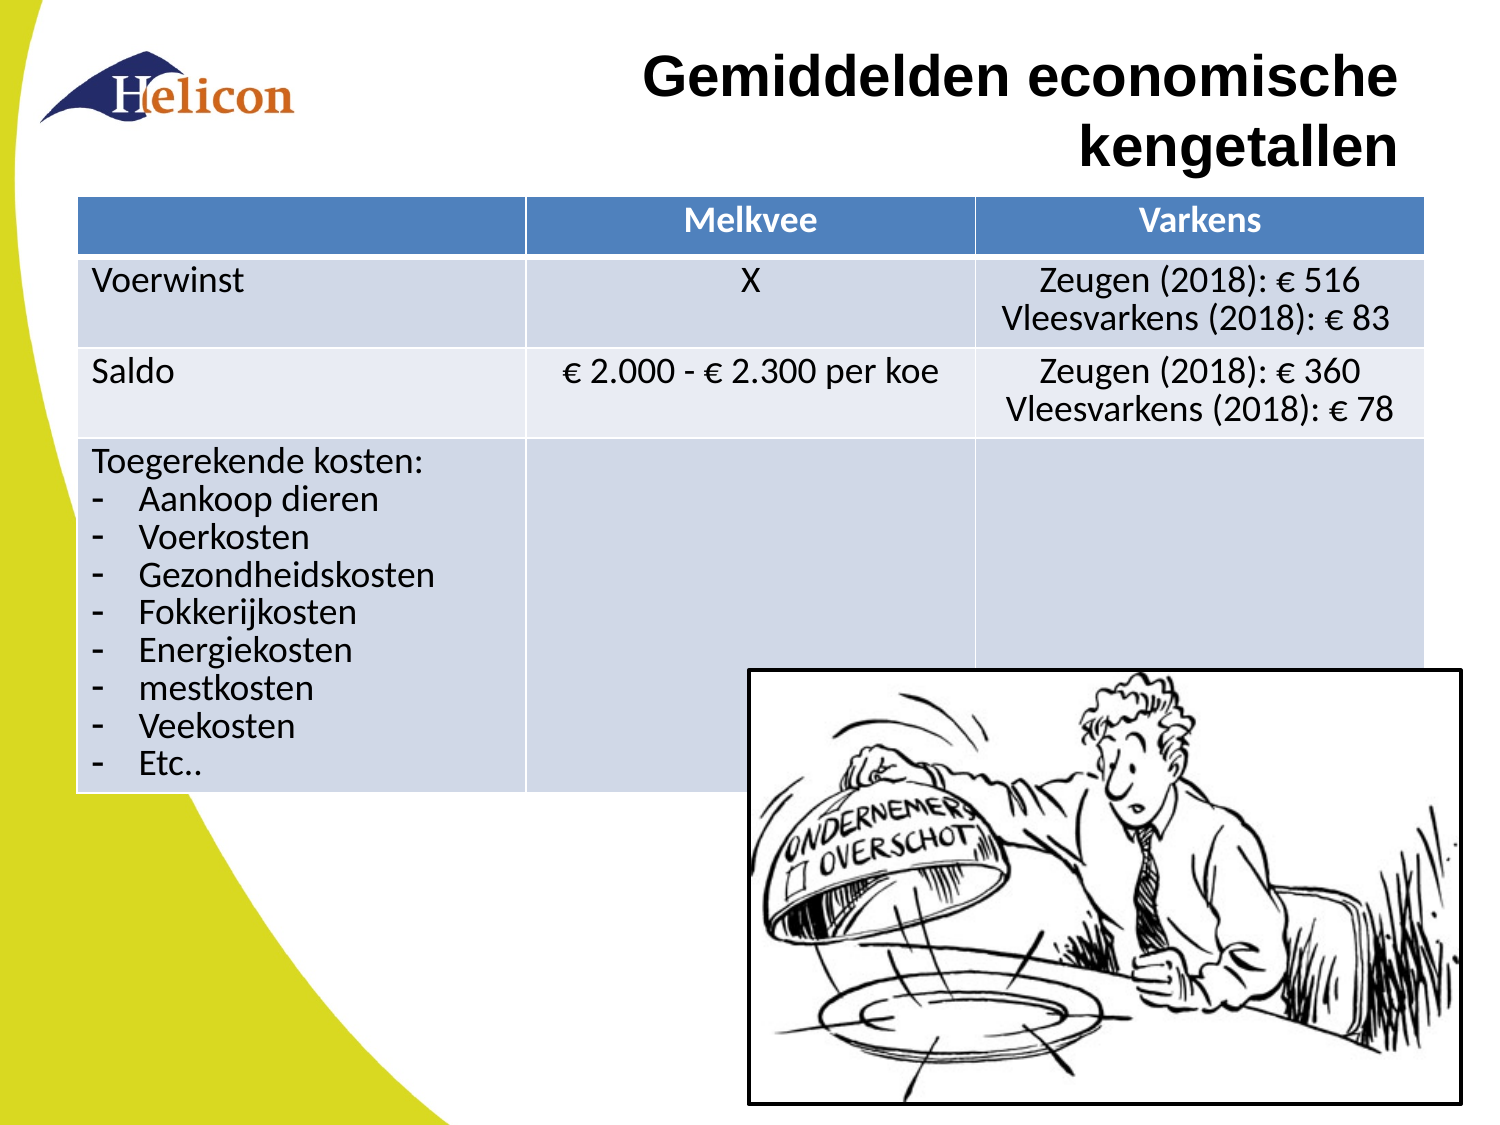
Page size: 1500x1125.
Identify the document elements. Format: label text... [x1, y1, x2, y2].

table_cell Zeugen (2018): € 516 Vleesvarkens (2018): € 83 [976, 260, 1424, 347]
table_cell Saldo [78, 349, 525, 437]
table_cell [976, 439, 1424, 668]
table_cell Toegerekende kosten: Aankoop dieren Voerkosten Gezondheidskosten Fokkerijkosten Energiekosten mestkosten Veekosten Etc.. [78, 439, 525, 792]
table_header Varkens [976, 197, 1424, 254]
table_cell € 2.000 - € 2.300 per koe [527, 349, 975, 437]
table_cell Voerwinst [78, 260, 525, 347]
table_cell X [527, 260, 975, 347]
table_header Melkvee [527, 197, 975, 254]
table_header [78, 197, 525, 254]
title Gemiddelden economische kengetallen [324, 54, 1415, 161]
picture [0, 0, 1500, 1125]
table_cell Zeugen (2018): € 360 Vleesvarkens (2018): € 78 [976, 349, 1424, 437]
table_cell [527, 439, 975, 792]
